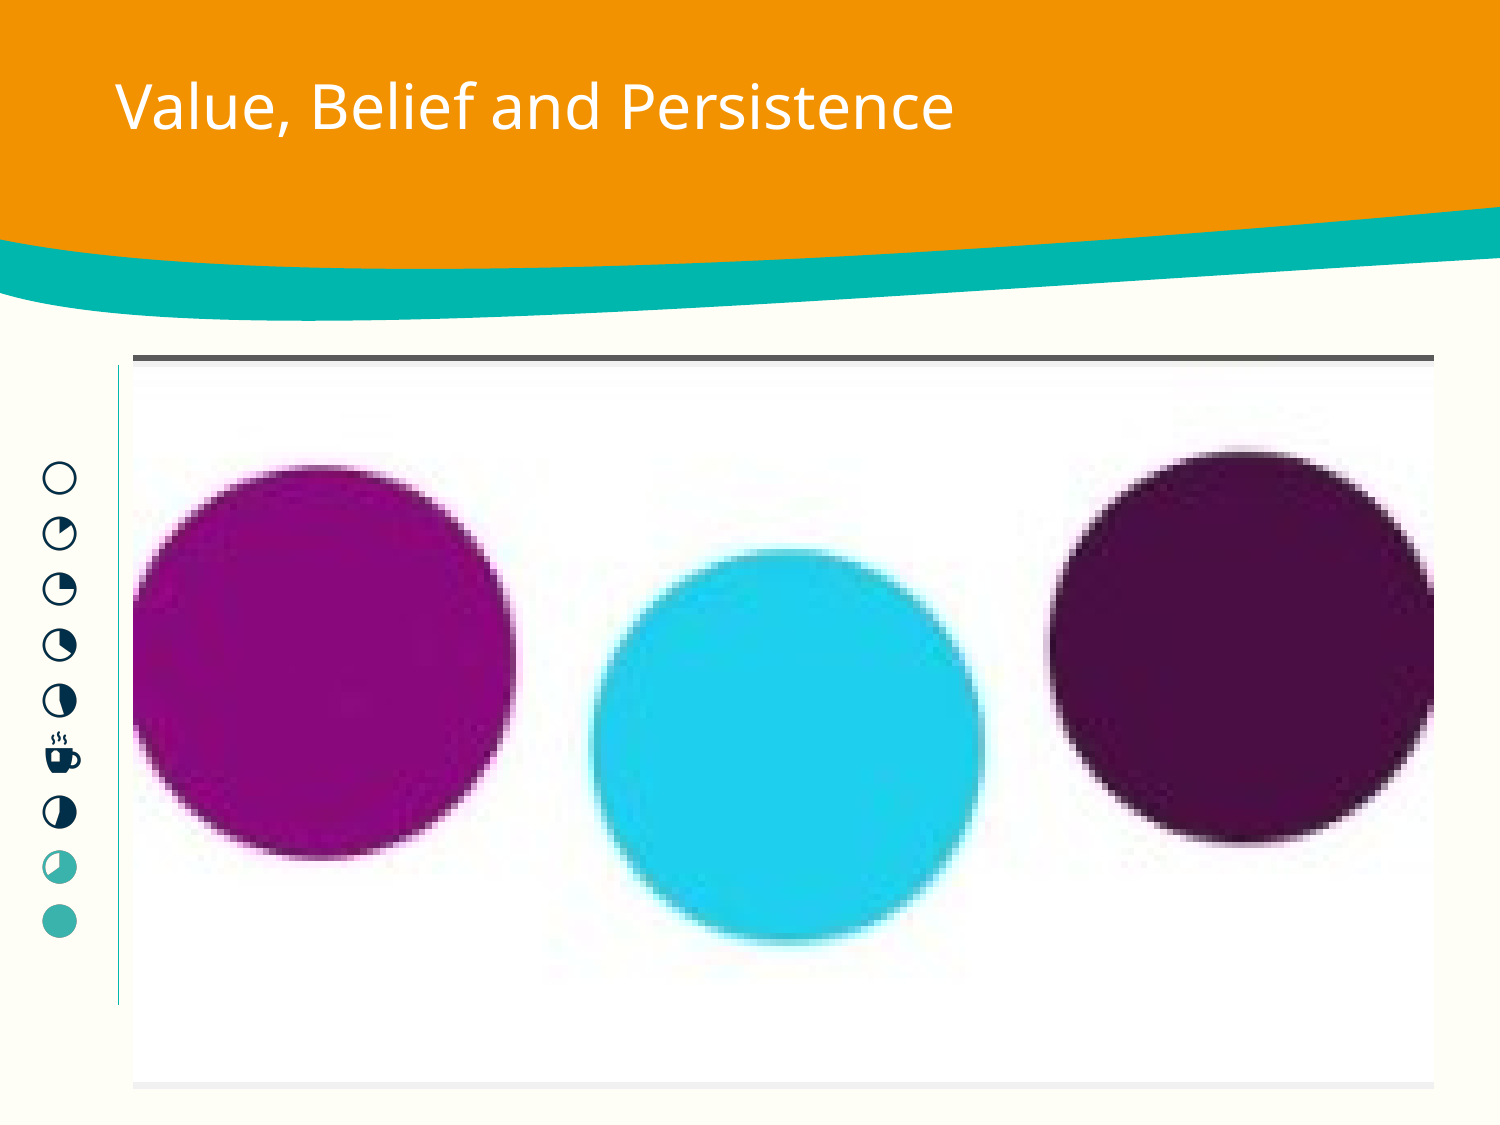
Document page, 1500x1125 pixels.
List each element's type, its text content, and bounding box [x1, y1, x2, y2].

list Value, Belief and Persistence [129, 356, 133, 1005]
picture [38, 568, 81, 610]
picture [38, 624, 81, 666]
picture [38, 512, 81, 555]
picture [38, 457, 81, 499]
picture [36, 725, 90, 779]
picture [38, 900, 81, 942]
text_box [133, 354, 1434, 1090]
picture [38, 679, 81, 722]
list Value, Belief and Persistence [100, 67, 1411, 258]
picture [38, 846, 81, 888]
picture [38, 791, 81, 833]
